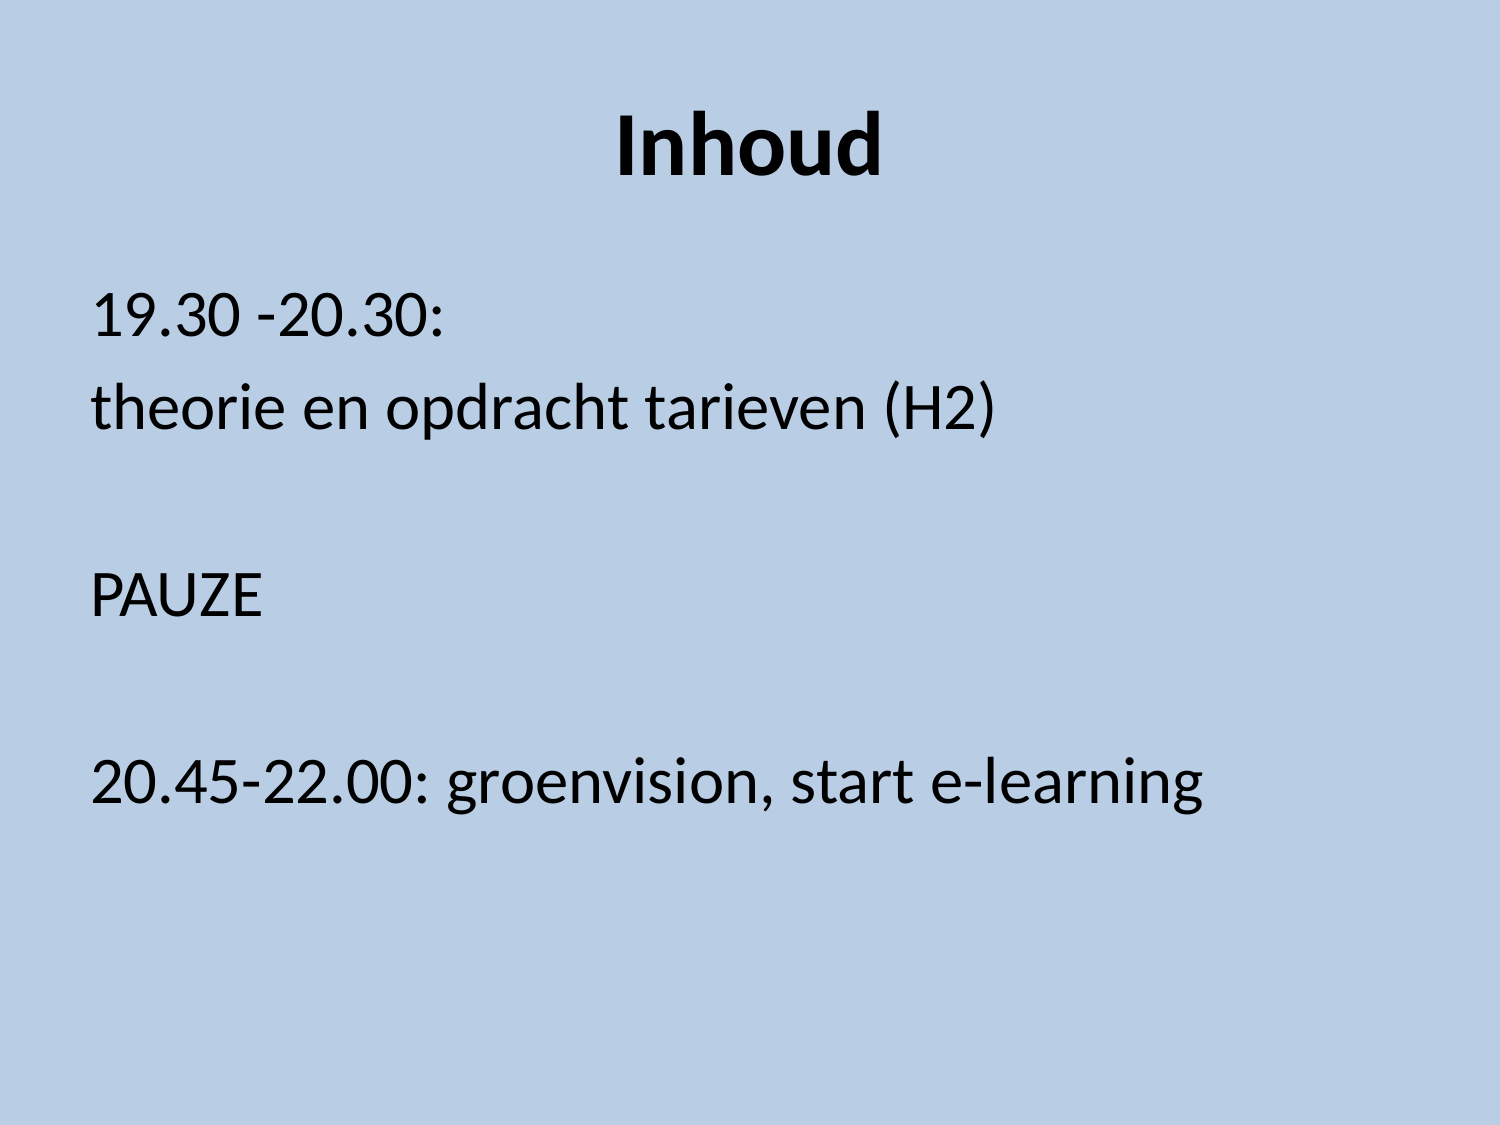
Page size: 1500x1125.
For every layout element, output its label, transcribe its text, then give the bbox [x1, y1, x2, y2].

list 19.30 -20.30: theorie en opdracht tarieven (H2) PAUZE 20.45-22.00: groenvision, start e-learning [75, 262, 1425, 1005]
title Inhoud [75, 45, 1425, 233]
